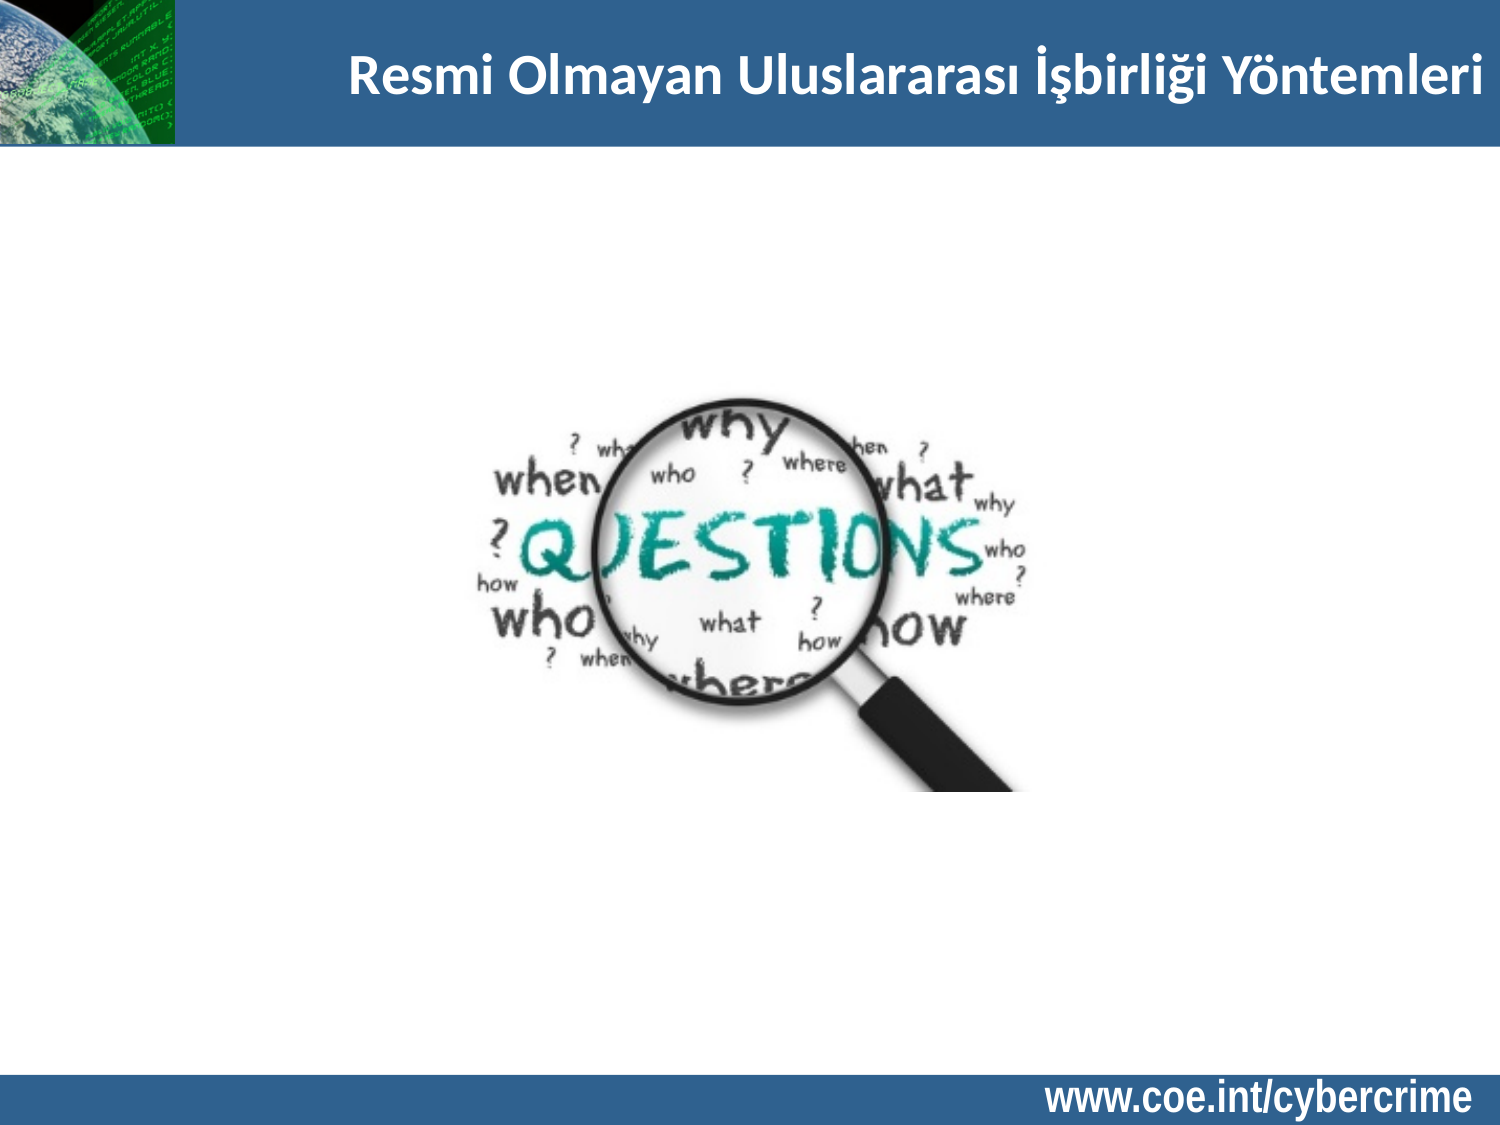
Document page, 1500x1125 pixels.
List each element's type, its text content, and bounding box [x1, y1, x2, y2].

picture [0, 0, 175, 144]
text_box Resmi Olmayan Uluslararası İşbirliği Yöntemleri [177, 0, 1500, 149]
picture [443, 332, 1057, 793]
text_box www.coe.int/cybercrime [1030, 1059, 1500, 1125]
text_box [0, 1073, 1030, 1125]
